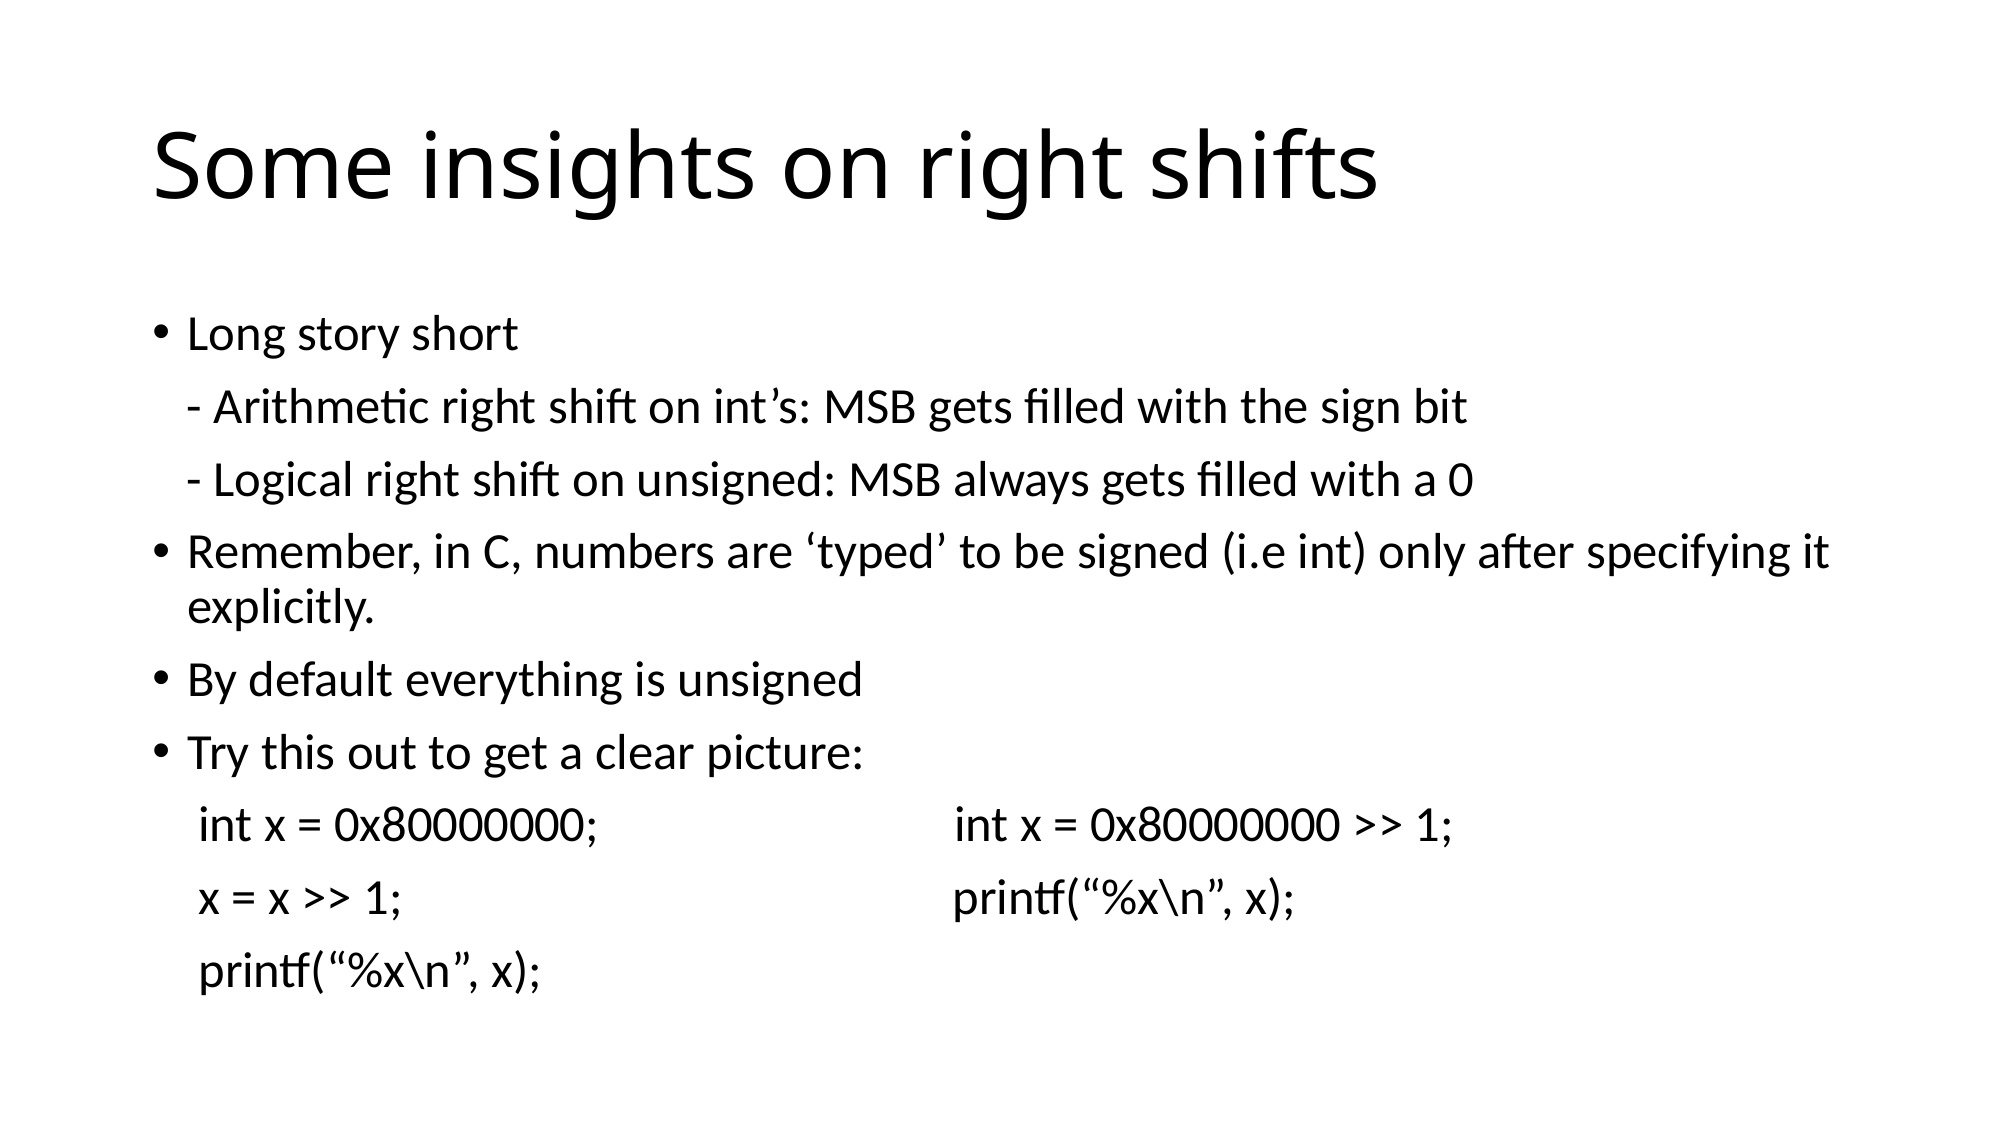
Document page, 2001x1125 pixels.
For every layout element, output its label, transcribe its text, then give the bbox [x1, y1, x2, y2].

title Some insights on right shifts [137, 59, 1863, 278]
list Long story short - Arithmetic right shift on int’s: MSB gets filled with the sign bit - Logical right shift on unsigned: MSB always gets filled with a 0 Remember, in C, numbers are ‘typed’ to be signed (i.e int) only after specifying it explicitly. By default everything is unsigned Try this out to get a clear picture: int x = 0x80000000; int x = 0x80000000 >> 1; x = x >> 1; printf(“%x\n”, x); printf(“%x\n”, x); [137, 299, 1863, 1014]
